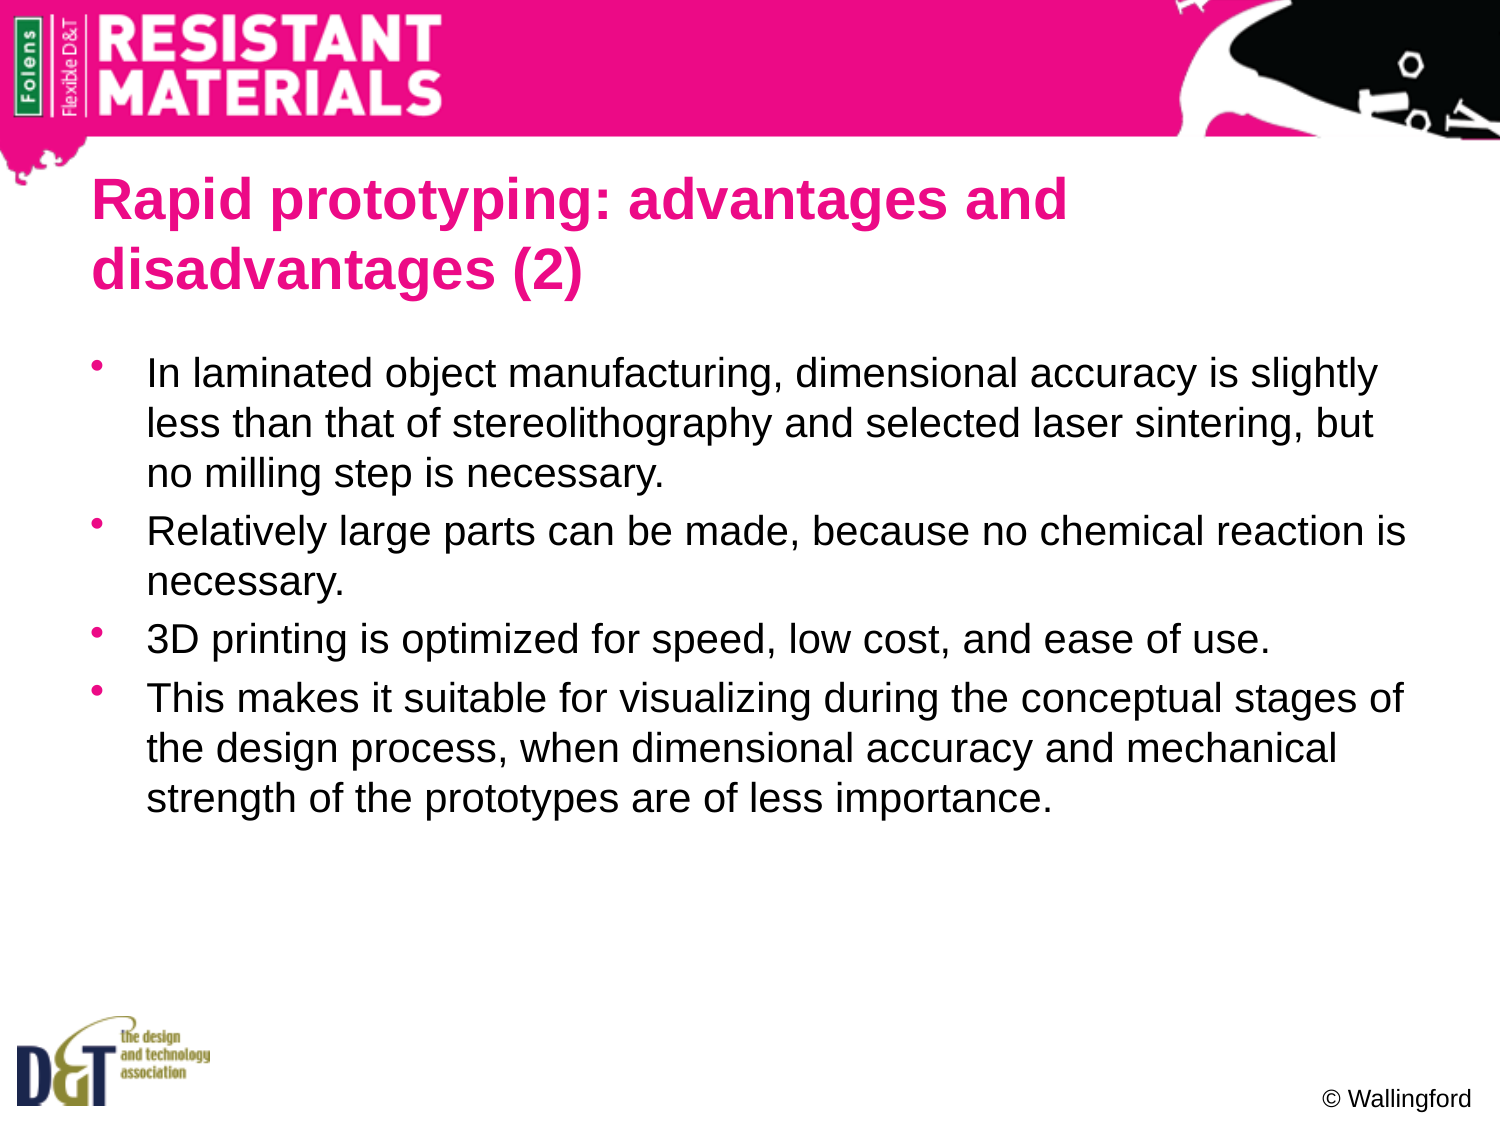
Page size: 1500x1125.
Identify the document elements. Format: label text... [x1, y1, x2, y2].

title Rapid prototyping: advantages and disadvantages (2) [76, 160, 1427, 301]
text_box © Wallingford [1257, 1074, 1495, 1125]
list In laminated object manufacturing, dimensional accuracy is slightly less than that of stereolithography and selected laser sintering, but no milling step is necessary. Relatively large parts can be made, because no chemical reaction is necessary. 3D printing is optimized for speed, low cost, and ease of use. This makes it suitable for visualizing during the conceptual stages of the design process, when dimensional accuracy and mechanical strength of the prototypes are of less importance. [75, 338, 1425, 1005]
picture [0, 0, 1500, 1125]
